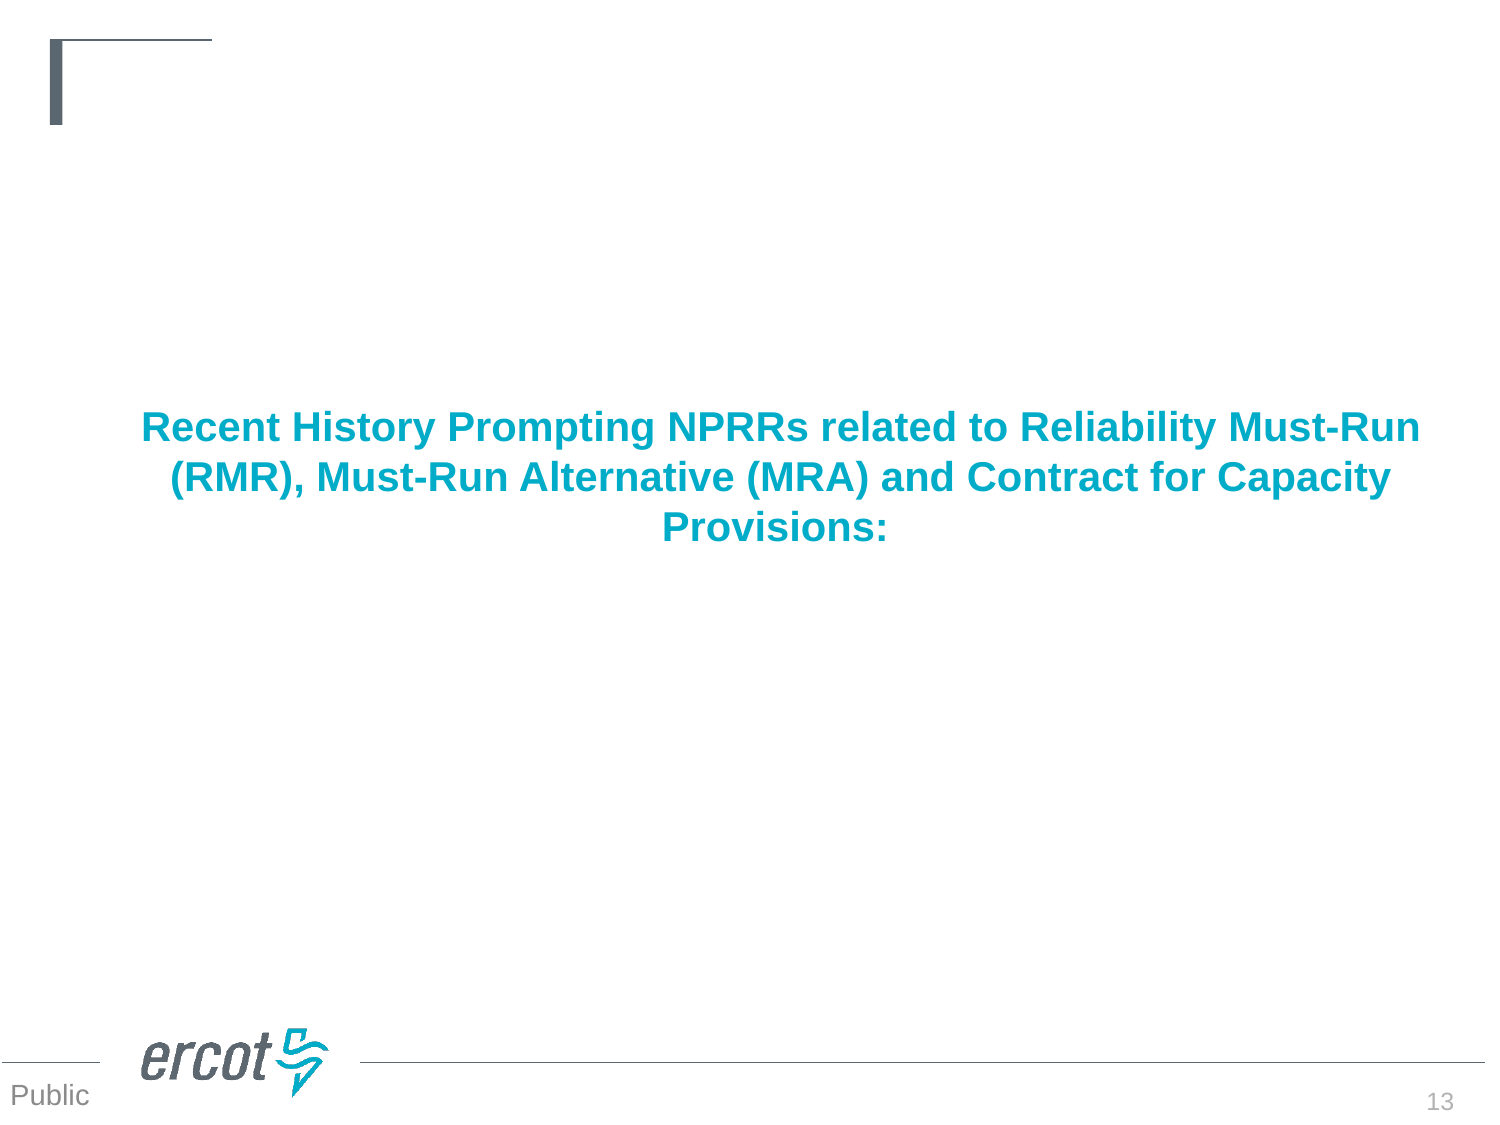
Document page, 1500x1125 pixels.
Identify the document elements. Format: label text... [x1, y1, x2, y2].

slide_number 13 [1405, 1076, 1475, 1125]
title Recent History Prompting NPRRs related to Reliability Must-Run (RMR), Must-Run Alternative (MRA) and Contract for Capacity Provisions: [87, 392, 1475, 472]
picture [137, 1024, 332, 1100]
